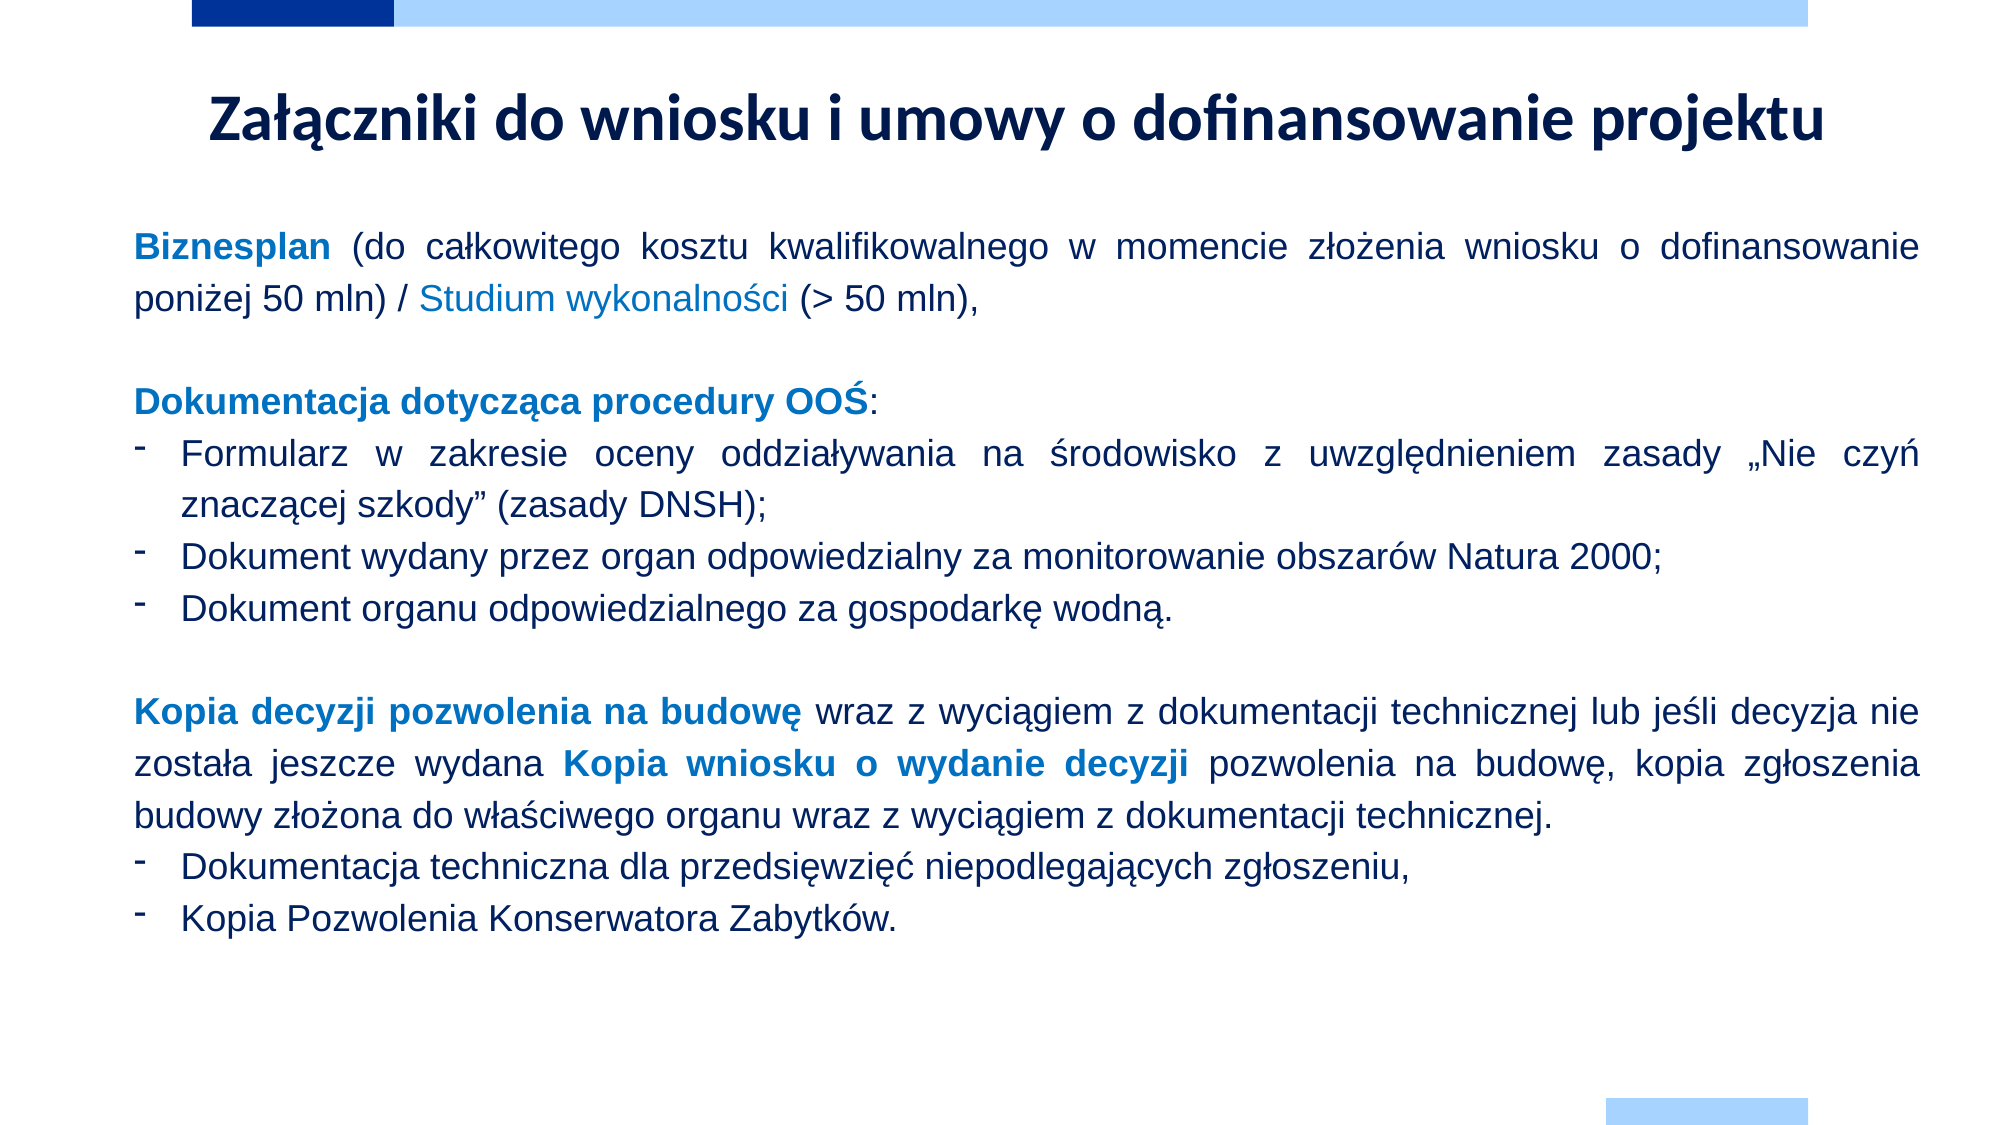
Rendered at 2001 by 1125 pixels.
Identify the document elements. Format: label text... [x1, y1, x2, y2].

text_box Załączniki do wniosku i umowy o dofinansowanie projektu [131, 66, 1906, 161]
text_box Biznesplan (do całkowitego kosztu kwalifikowalnego w momencie złożenia wniosku o dofinansowanie poniżej 50 mln) / Studium wykonalności (> 50 mln), Dokumentacja dotycząca procedury OOŚ: Formularz w zakresie oceny oddziaływania na środowisko z uwzględnieniem zasady „Nie czyń znaczącej szkody” (zasady DNSH); Dokument wydany przez organ odpowiedzialny za monitorowanie obszarów Natura 2000; Dokument organu odpowiedzialnego za gospodarkę wodną. Kopia decyzji pozwolenia na budowę wraz z wyciągiem z dokumentacji technicznej lub jeśli decyzja nie została jeszcze wydana Kopia wniosku o wydanie decyzji pozwolenia na budowę, kopia zgłoszenia budowy złożona do właściwego organu wraz z wyciągiem z dokumentacji technicznej. Dokumentacja techniczna dla przedsięwzięć niepodlegających zgłoszeniu, Kopia Pozwolenia Konserwatora Zabytków. [119, 207, 1935, 1102]
